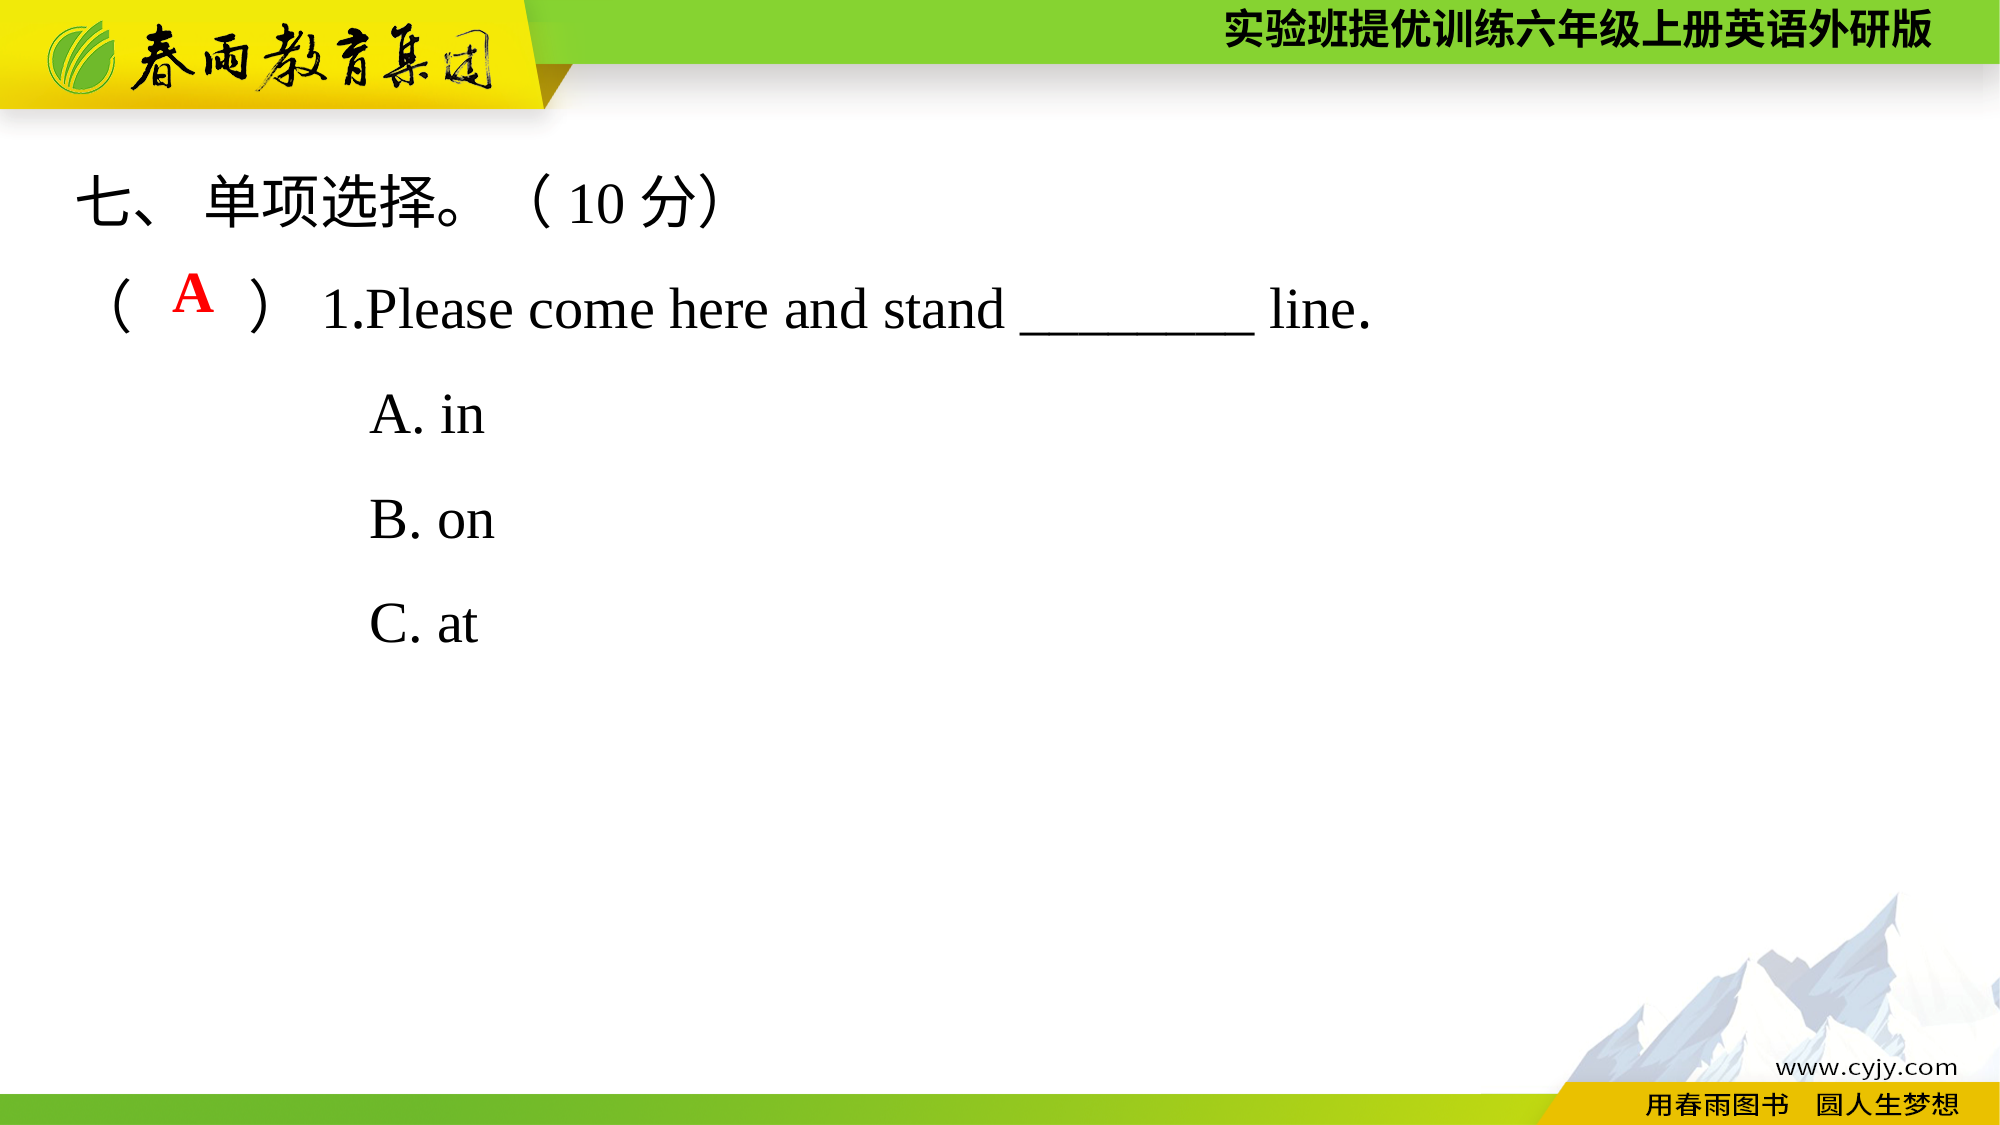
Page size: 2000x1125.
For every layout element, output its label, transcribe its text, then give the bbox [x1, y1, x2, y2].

list 七、 单项选择。（10分） （ ）1.Please come here and stand ________ line. A. in B. on C. at [59, 122, 1944, 655]
text_box A [157, 246, 230, 332]
picture [0, 0, 2000, 1125]
